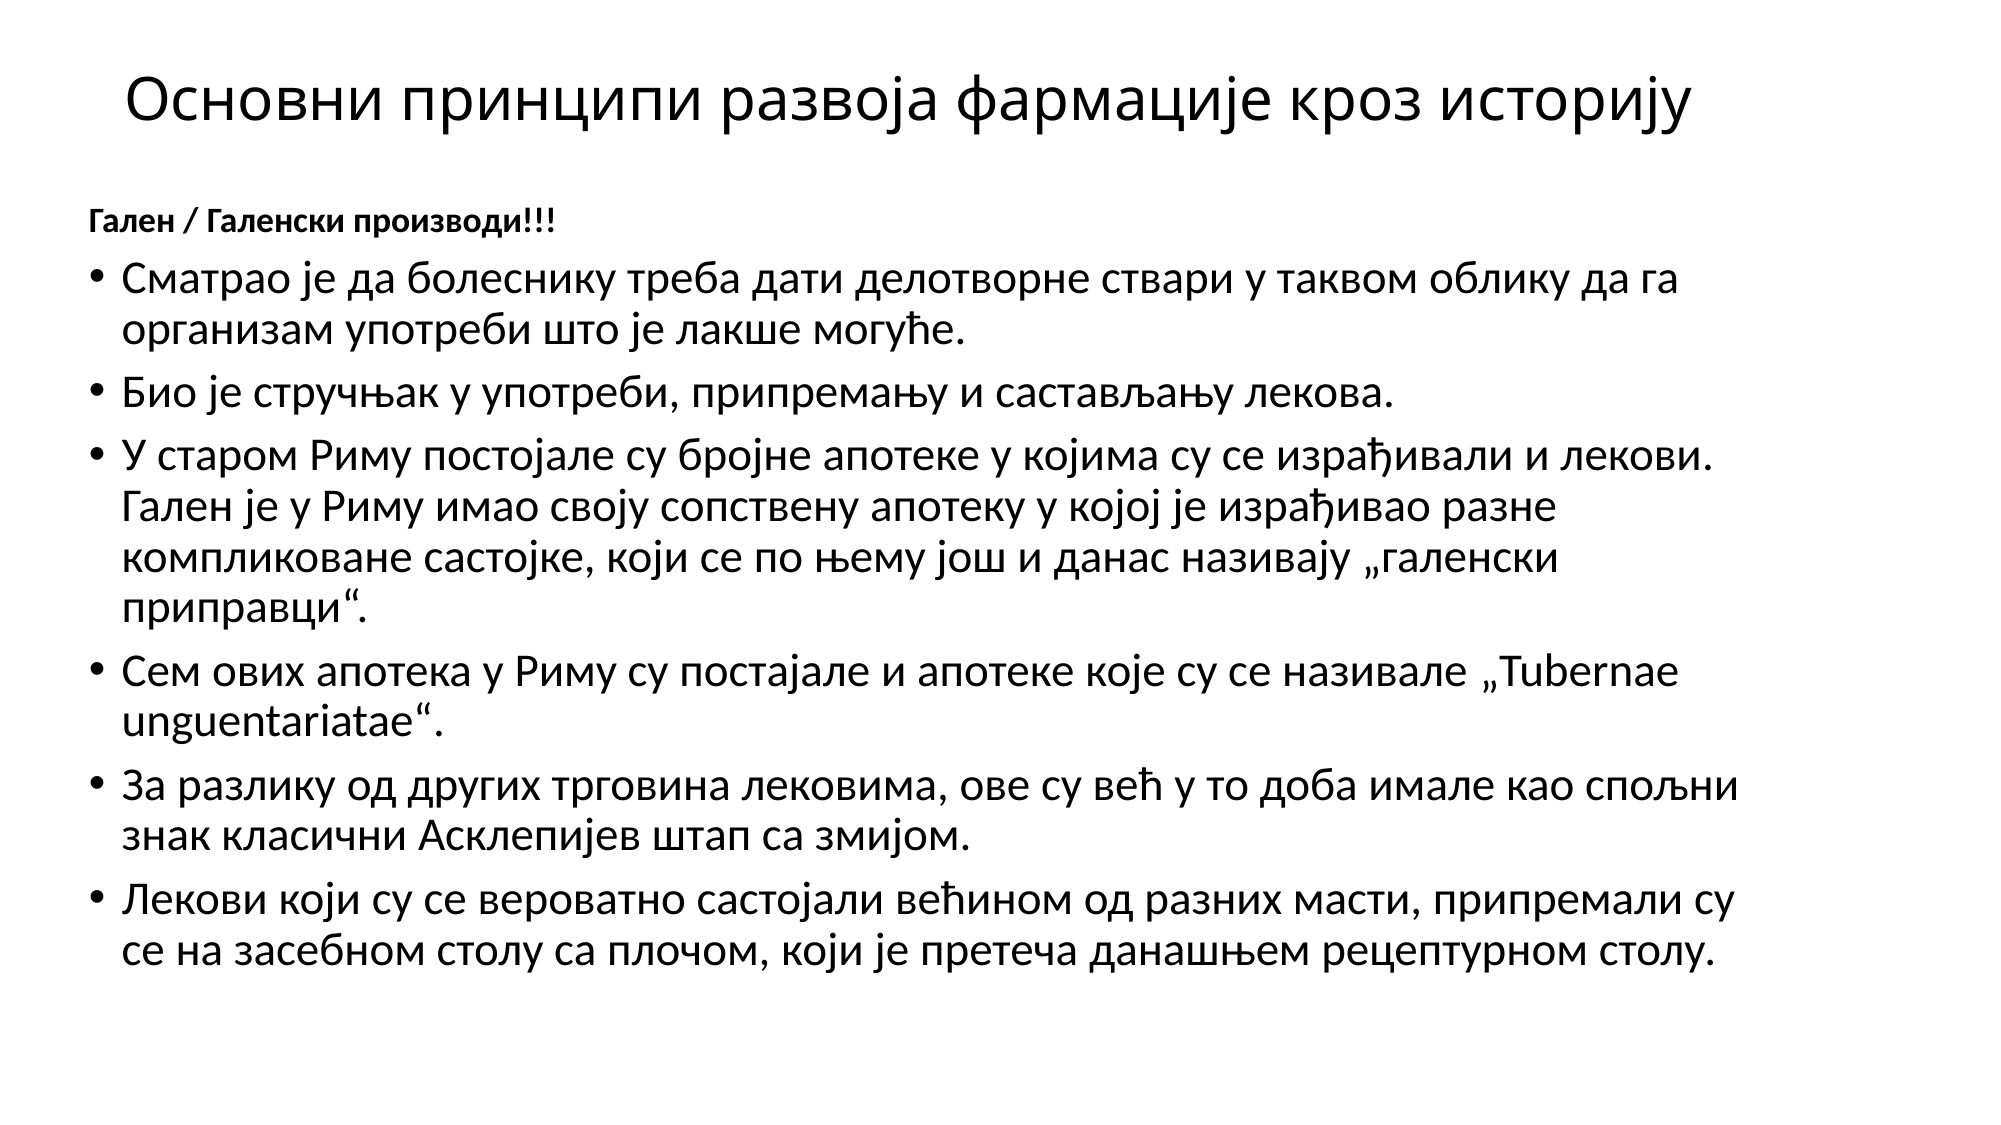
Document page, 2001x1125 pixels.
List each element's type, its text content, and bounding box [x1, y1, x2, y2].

title Основни принципи развоја фармације кроз историју [109, 59, 1863, 215]
list Гален / Галенски производи!!! Сматрао је да болеснику треба дати делотворне ствари у таквом облику да га организам употреби што је лакше могуће. Био је стручњак у употреби, припремању и састављању лекова. У старом Риму постојале су бројне апотеке у којима су се израђивали и лекови. Гален је у Риму имао своју сопствену апотеку у којој је израђивао разне компликоване састојке, који се по њему још и данас називају „галенски приправци“. Сем ових апотека у Риму су постајале и апотеке које су се називале „Tubernae unguentariatae“. За разлику од других трговина лековима, ове су већ у то доба имале као спољни знак класични Асклепијев штап са змијом. Лекови који су се вероватно састојали већином од разних масти, припремали су се на засебном столу са плочом, који је претеча данашњем рецептурном столу. [74, 194, 1762, 1025]
